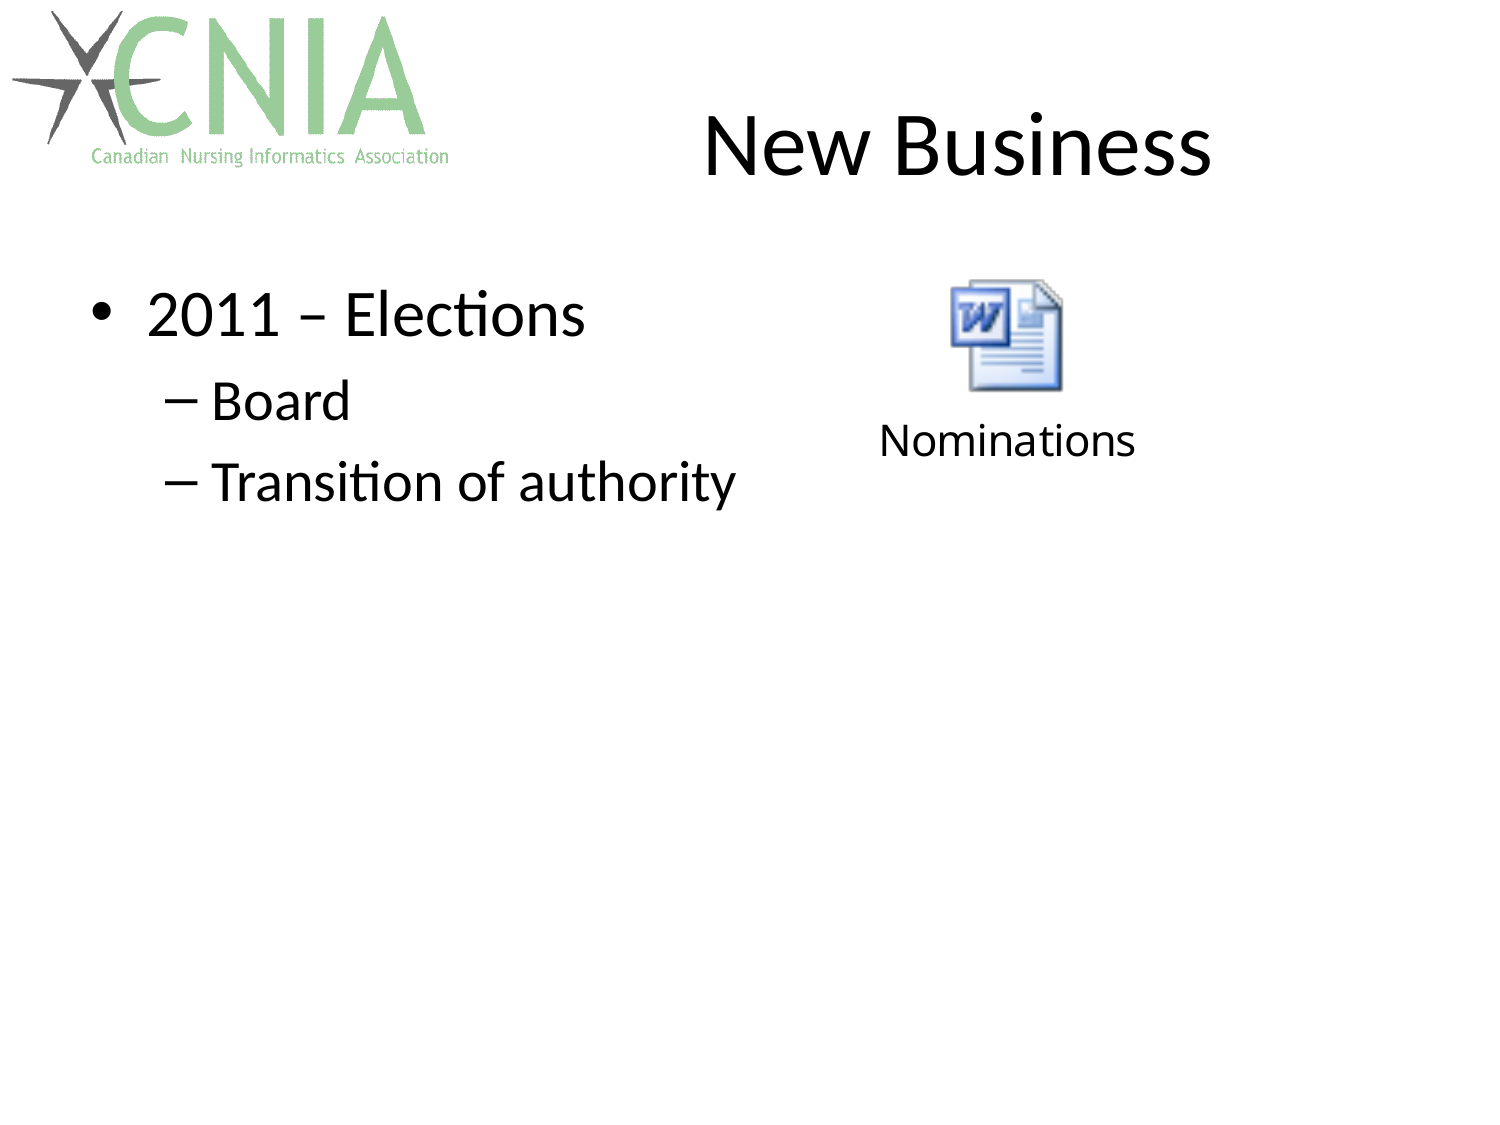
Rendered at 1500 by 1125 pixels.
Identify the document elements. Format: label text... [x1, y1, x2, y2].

picture [0, 0, 453, 170]
title New Business [491, 44, 1426, 233]
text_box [832, 278, 1183, 575]
list 2011 – Elections Board Transition of authority [74, 262, 1426, 1006]
